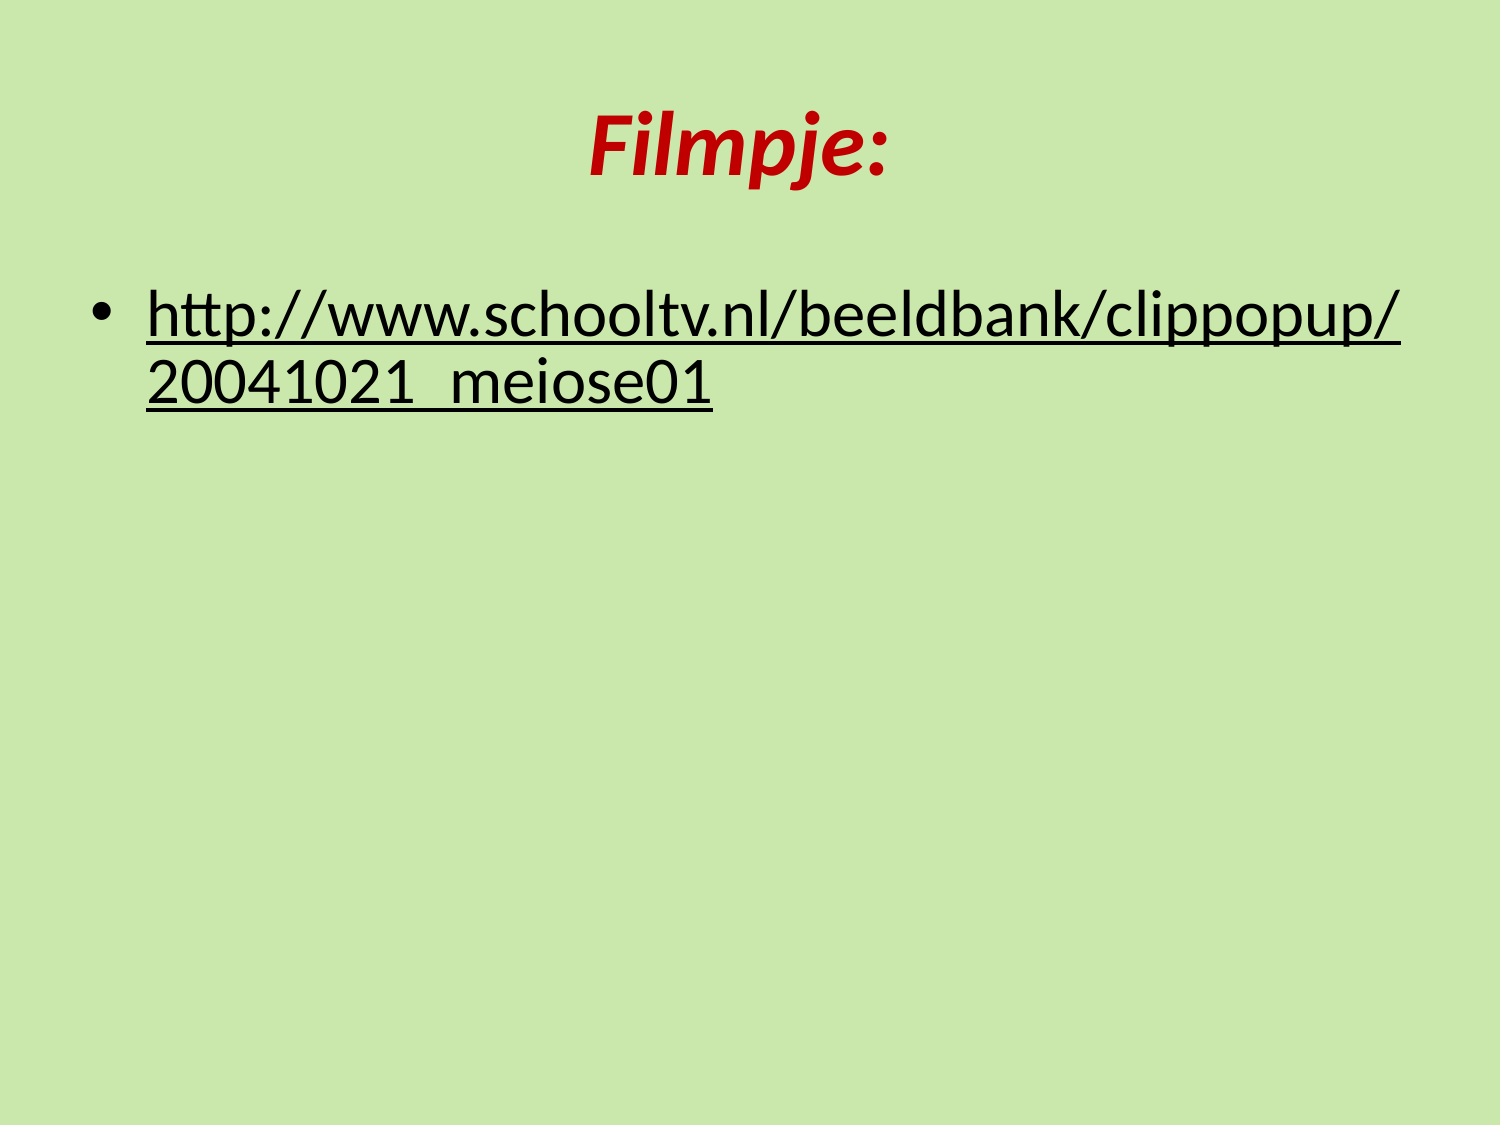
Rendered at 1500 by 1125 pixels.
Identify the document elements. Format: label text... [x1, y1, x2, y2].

title Filmpje: [75, 45, 1425, 233]
list http://www.schooltv.nl/beeldbank/clippopup/20041021_meiose01 [75, 262, 1425, 1005]
